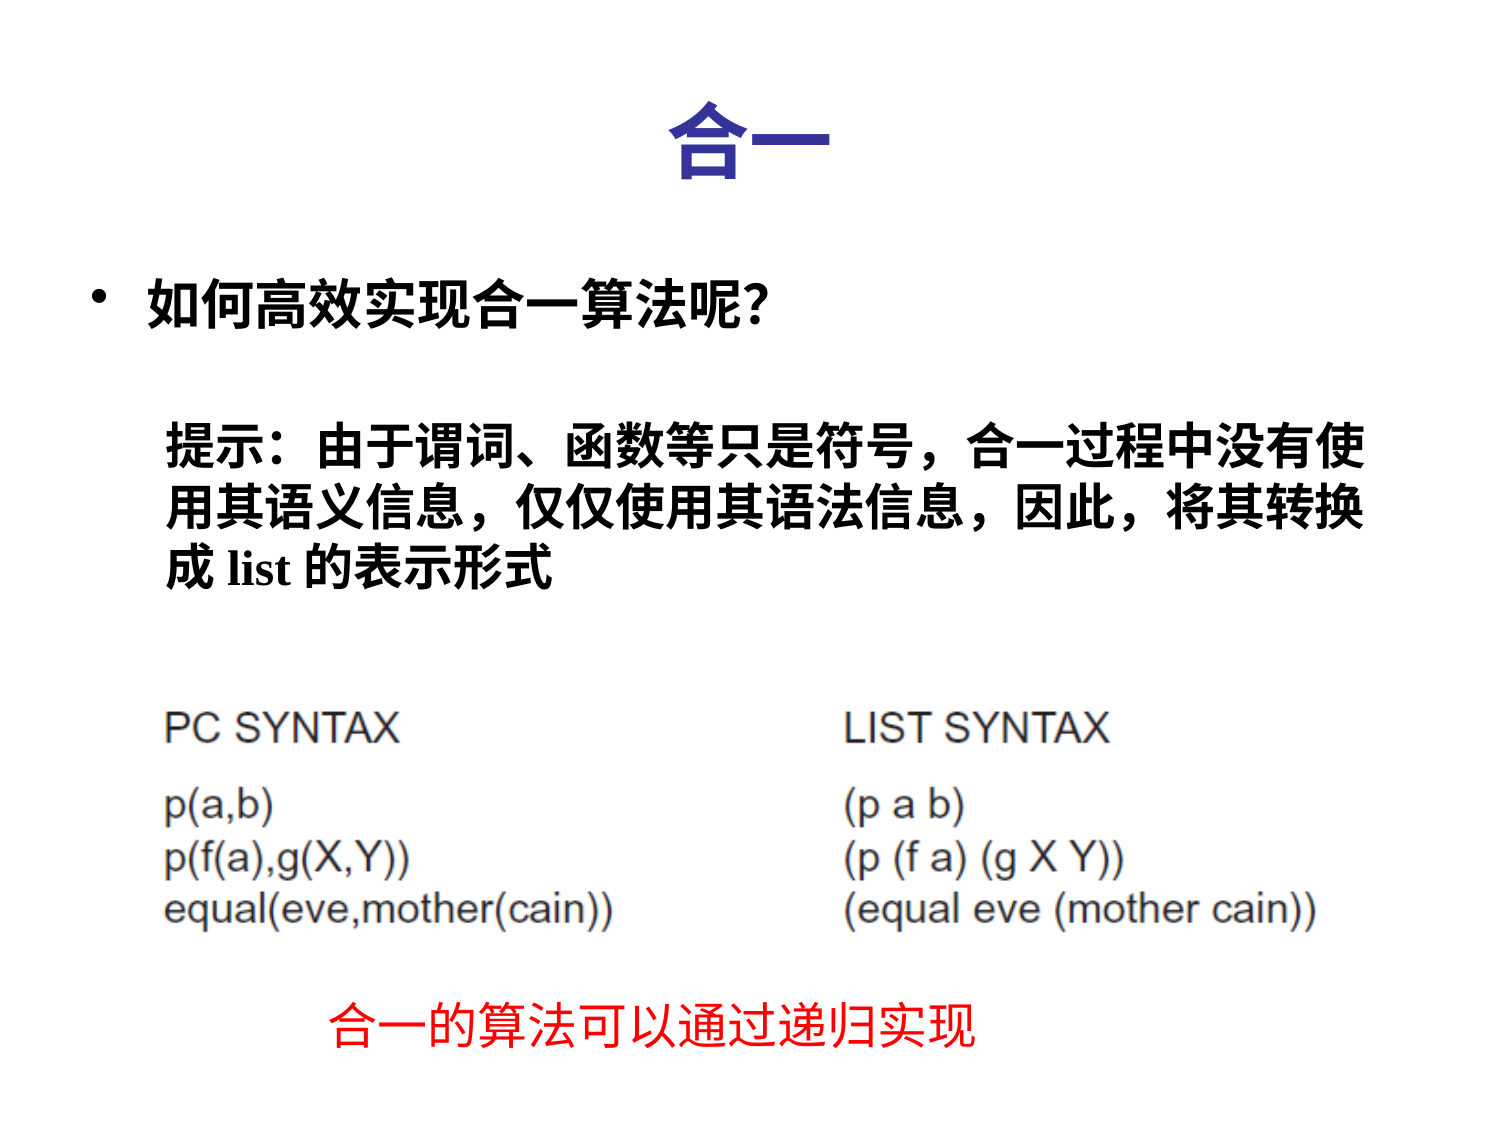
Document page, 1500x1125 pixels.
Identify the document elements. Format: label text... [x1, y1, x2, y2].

text_box 合一的算法可以通过递归实现 [312, 987, 998, 1063]
title 合一 [75, 45, 1425, 233]
list 如何高效实现合一算法呢？ 提示：由于谓词、函数等只是符号，合一过程中没有使用其语义信息，仅仅使用其语法信息，因此，将其转换成list的表示形式 [75, 262, 1425, 1005]
picture [135, 668, 1381, 958]
